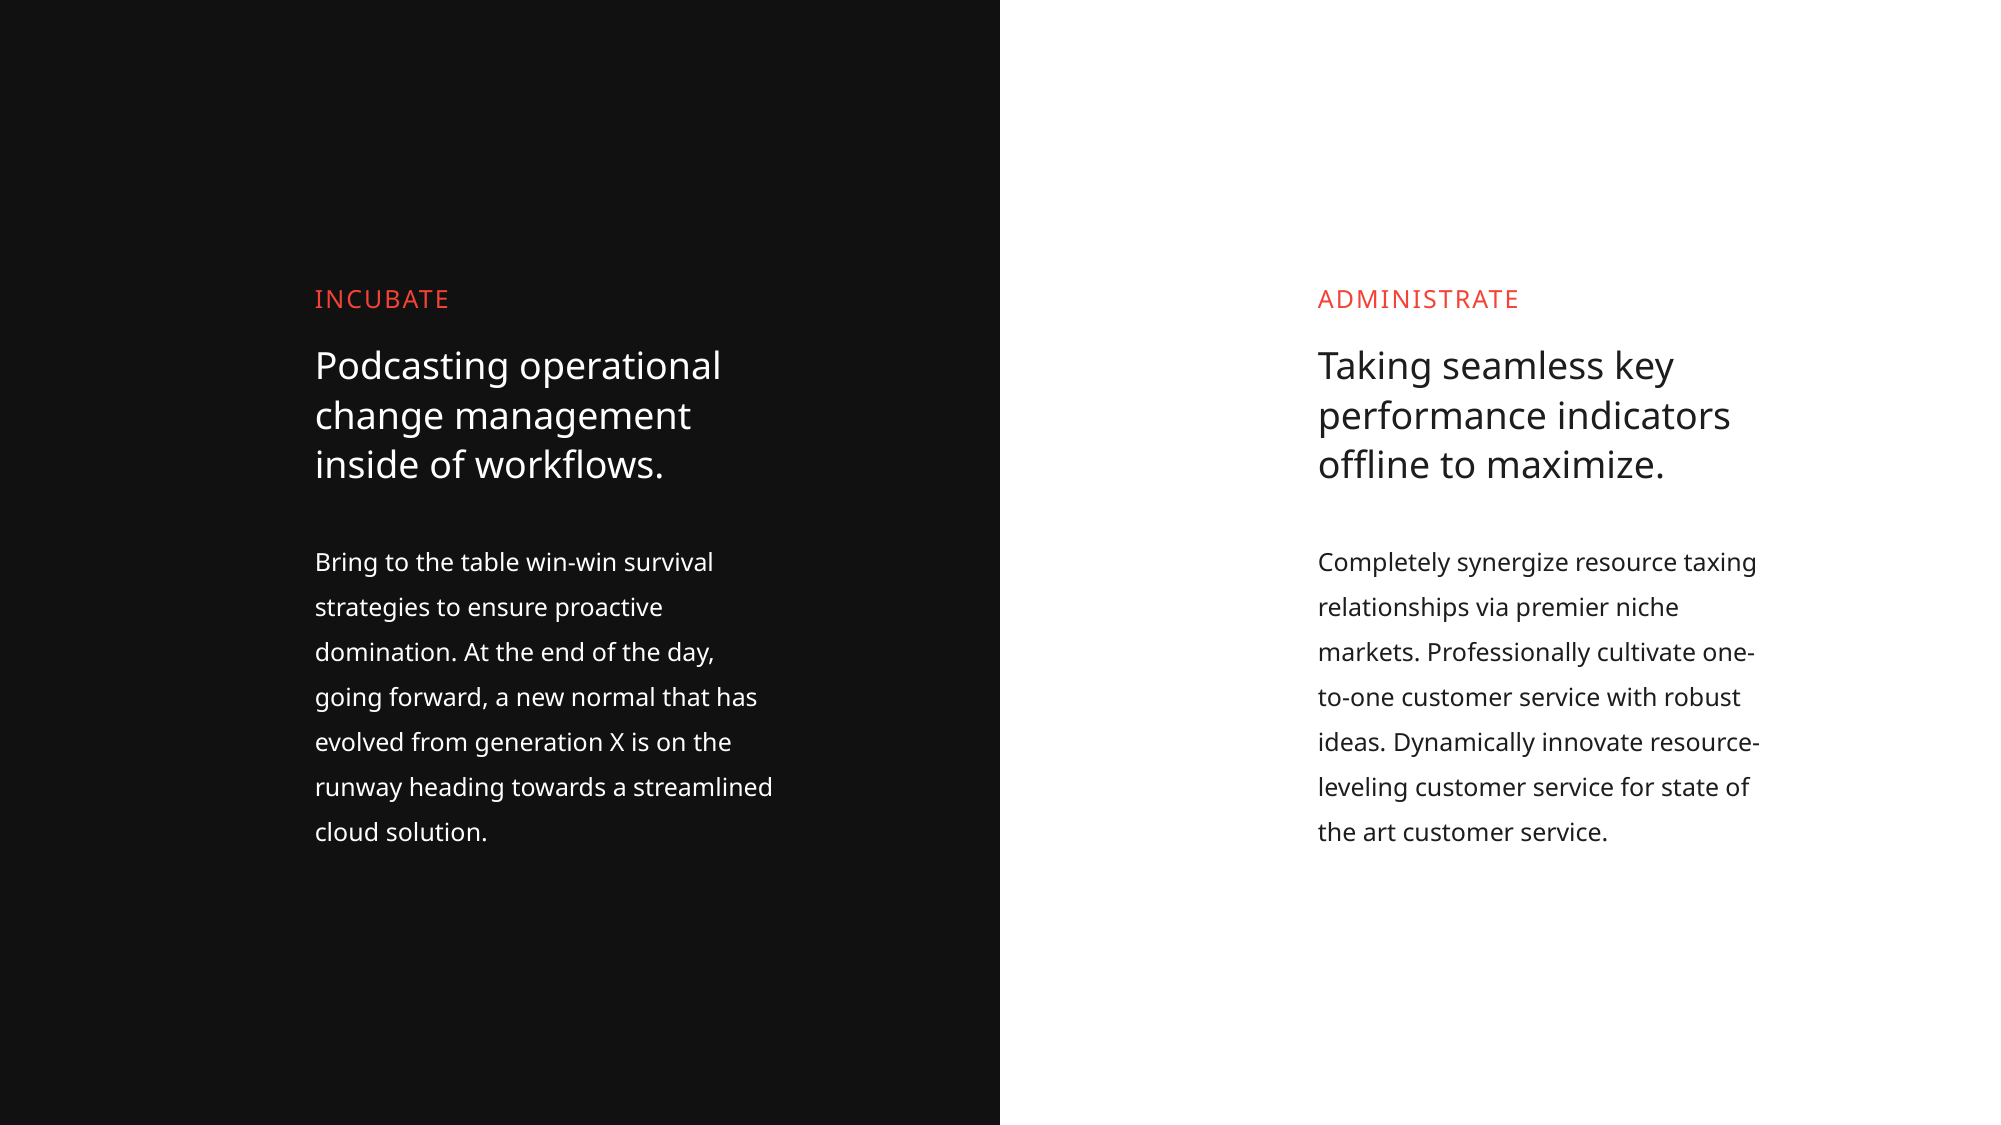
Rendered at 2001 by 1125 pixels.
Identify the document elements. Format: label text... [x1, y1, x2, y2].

text_box ADMINISTRATE [1317, 277, 1615, 314]
text_box Bring to the table win-win survival strategies to ensure proactive domination. At the end of the day, going forward, a new normal that has evolved from generation X is on the runway heading towards a streamlined cloud solution. [314, 532, 777, 847]
text_box INCUBATE [314, 277, 612, 314]
text_box Completely synergize resource taxing relationships via premier niche markets. Professionally cultivate one-to-one customer service with robust ideas. Dynamically innovate resource-leveling customer service for state of the art customer service. [1317, 532, 1780, 847]
text_box [0, 0, 1001, 1125]
text_box Podcasting operational change management inside of workflows. [314, 337, 777, 487]
text_box Taking seamless key performance indicators offline to maximize. [1317, 337, 1780, 487]
